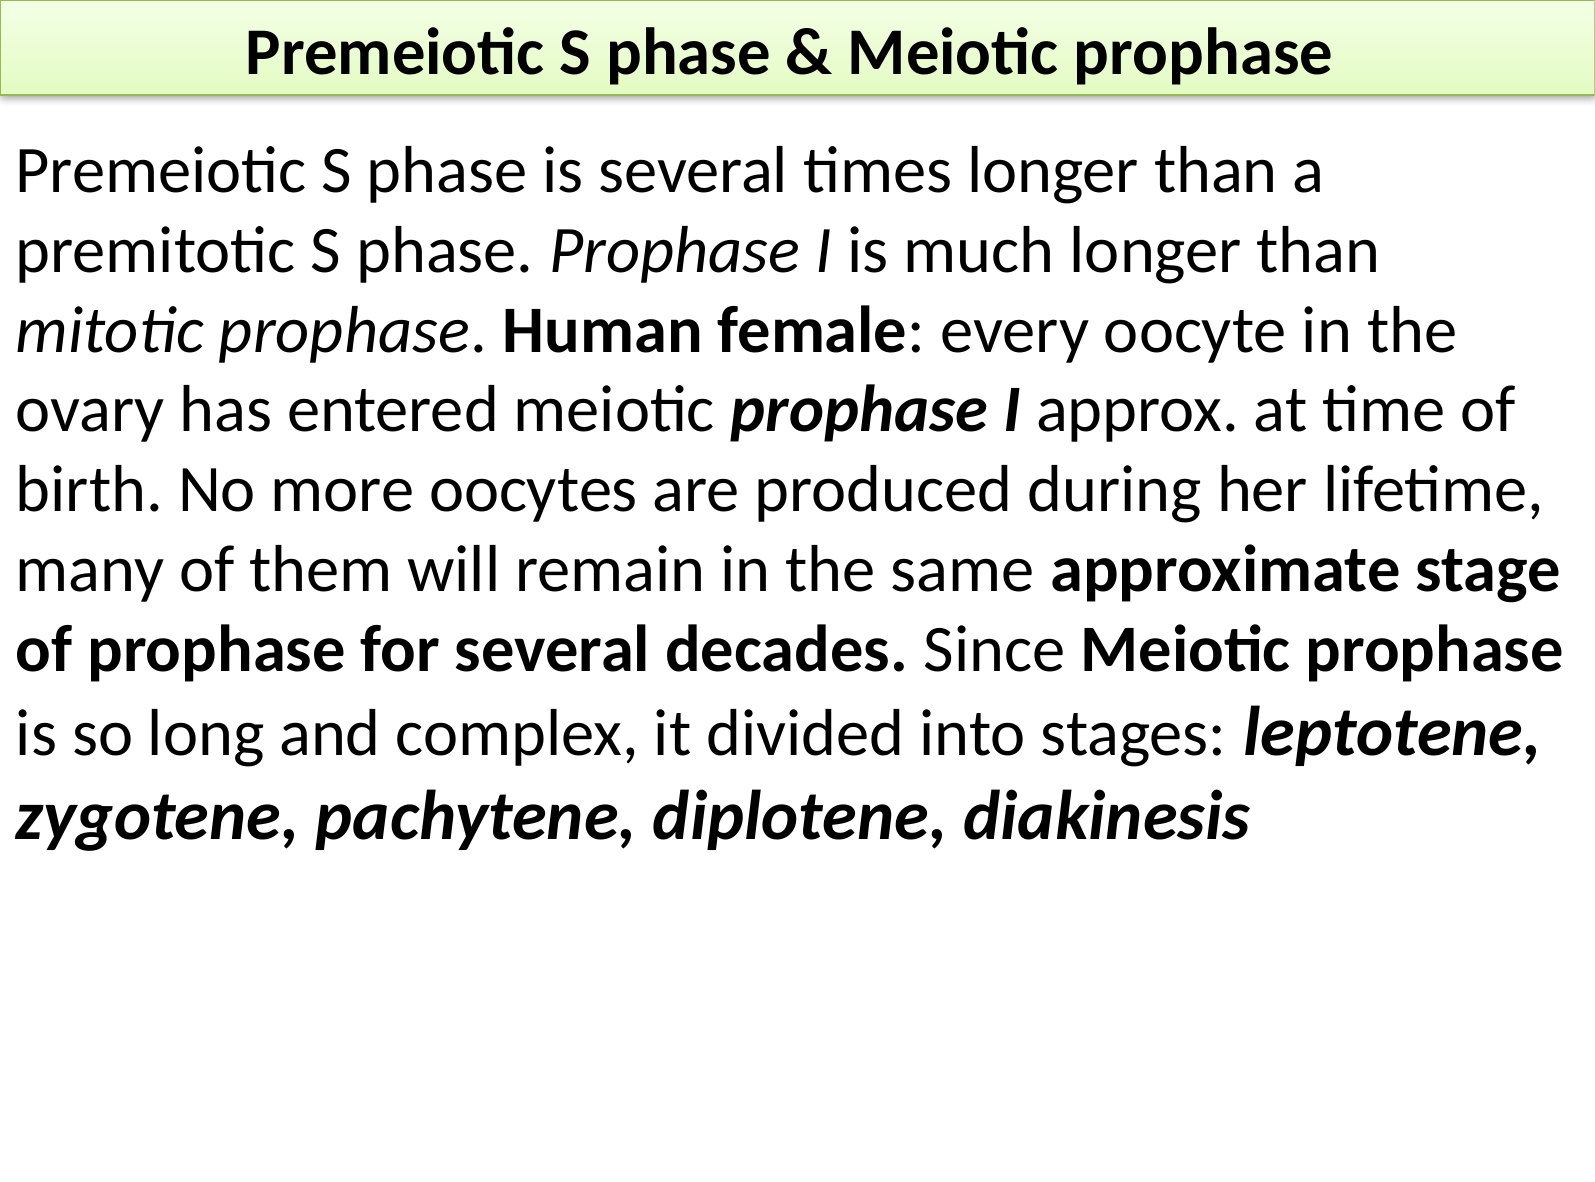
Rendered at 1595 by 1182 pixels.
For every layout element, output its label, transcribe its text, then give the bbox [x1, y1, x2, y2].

list Premeiotic S phase is several times longer than a premitotic S phase. Prophase I is much longer than mitotic prophase. Human female: every oocyte in the ovary has entered meiotic prophase I approx. at time of birth. No more oocytes are produced during her lifetime, many of them will remain in the same approximate stage of prophase for several decades. Since Meiotic prophase is so long and complex, it divided into stages: leptotene, zygotene, pachytene, diplotene, diakinesis [0, 118, 1595, 898]
text_box Premeiotic S phase & Meiotic prophase [0, 0, 1595, 96]
